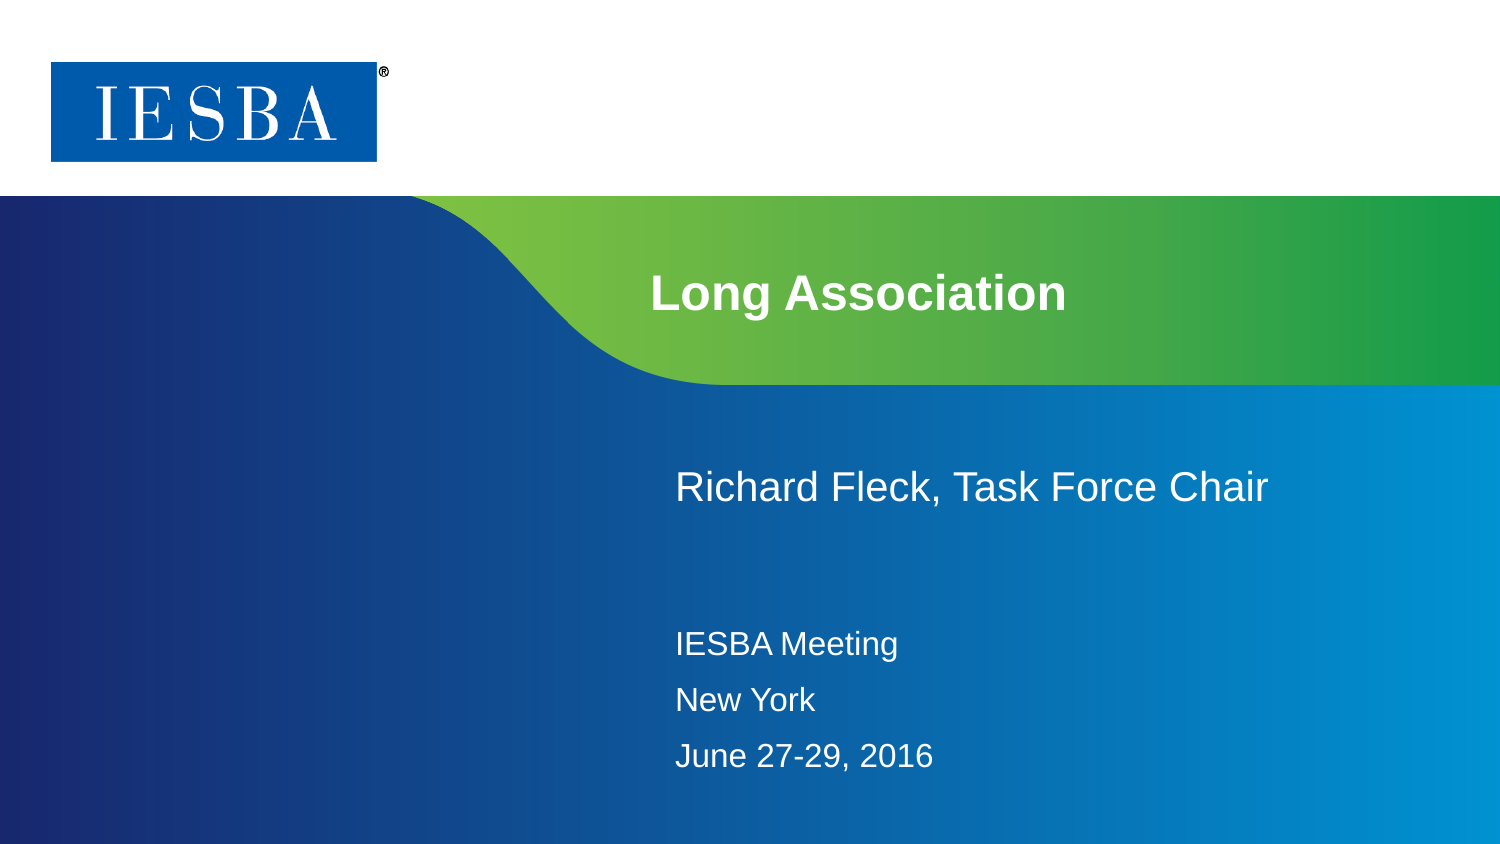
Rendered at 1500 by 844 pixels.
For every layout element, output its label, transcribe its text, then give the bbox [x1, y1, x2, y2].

picture [51, 62, 389, 162]
picture [412, 196, 1500, 385]
text_box Richard Fleck, Task Force Chair [675, 459, 1450, 589]
subtitle IESBA Meeting New York June 27-29, 2016 [675, 621, 1475, 797]
title Long Association [650, 229, 1488, 352]
